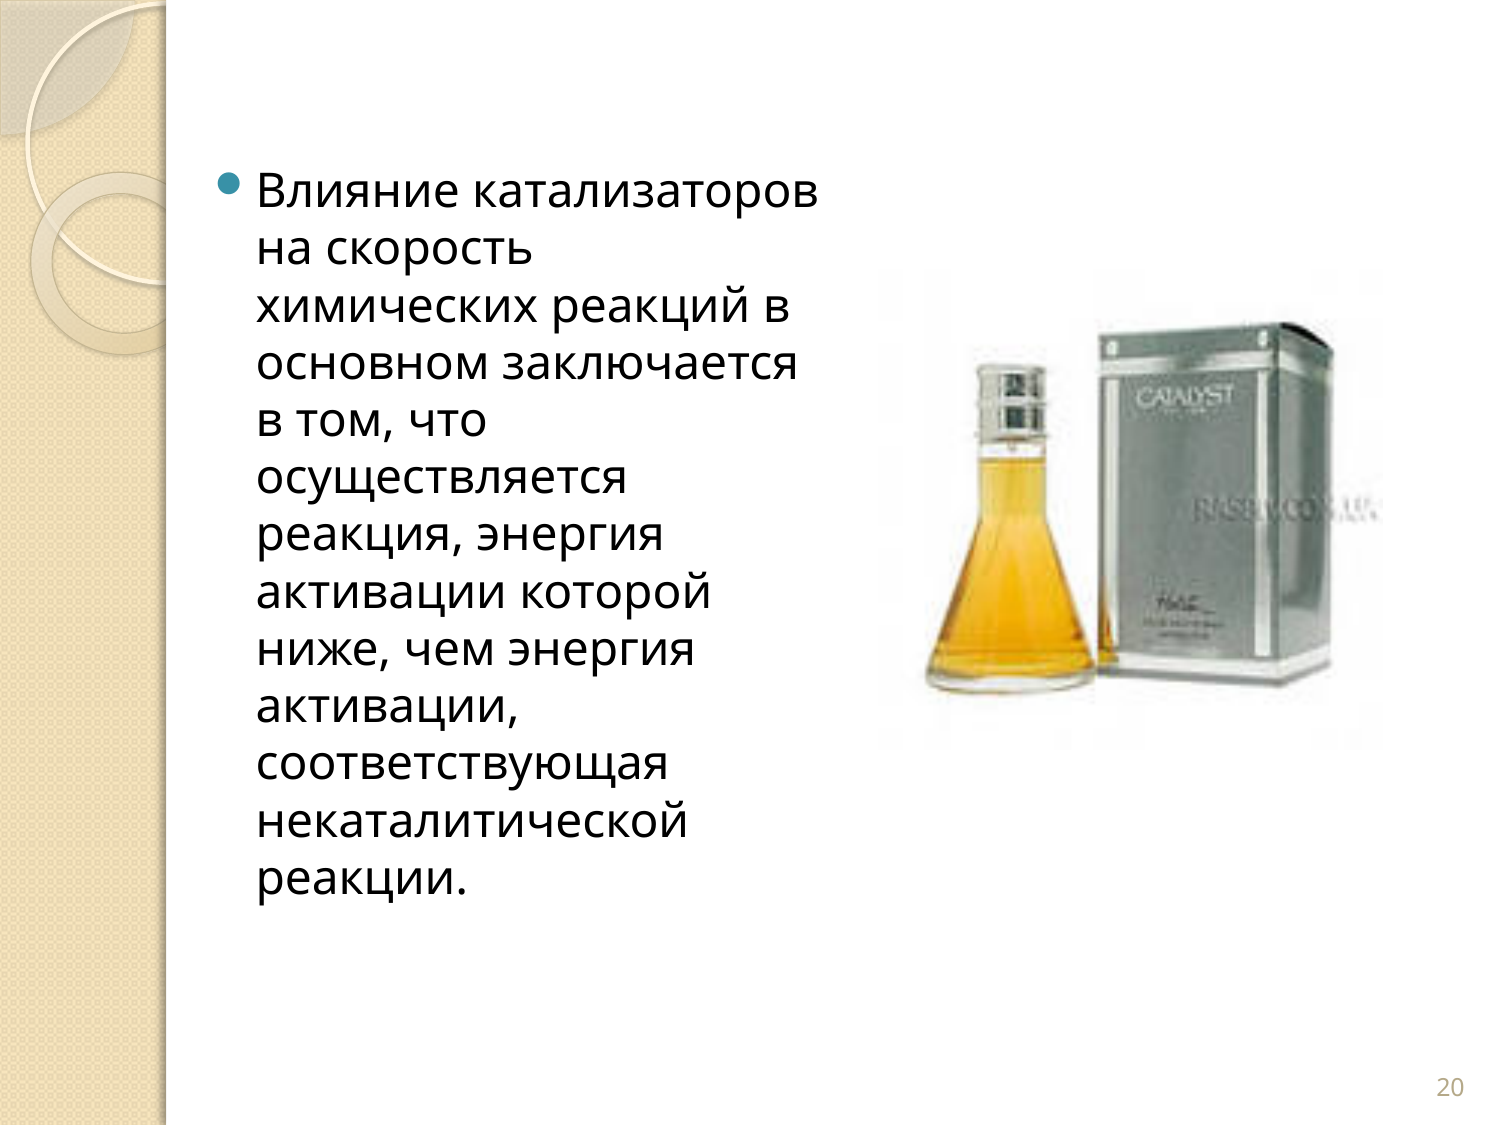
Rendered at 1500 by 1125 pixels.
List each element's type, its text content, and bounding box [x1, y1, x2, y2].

slide_number 20 [1413, 1034, 1488, 1113]
list Влияние катализаторов на скорость химических реакций в основном заключается в том, что осуществляется реакция, энергия активации которой ниже, чем энергия активации, соответствующая некаталитической реакции. [187, 152, 836, 915]
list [878, 269, 1384, 750]
